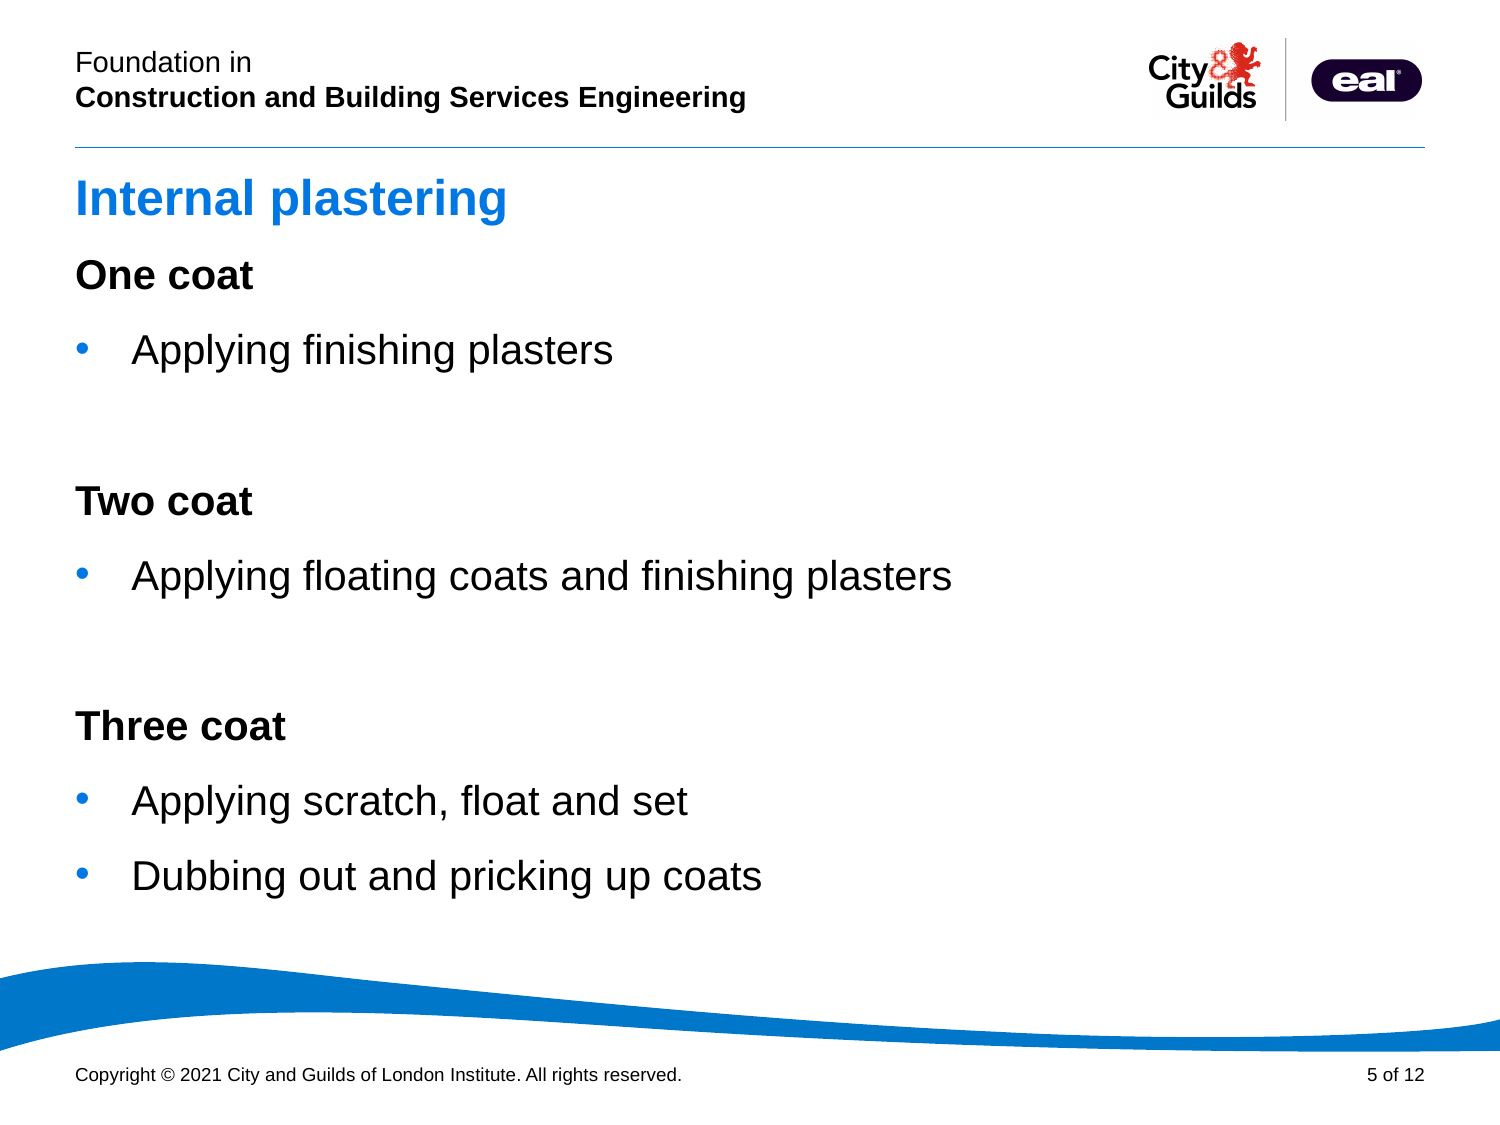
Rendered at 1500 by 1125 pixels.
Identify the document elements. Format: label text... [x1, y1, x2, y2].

picture [1149, 38, 1422, 121]
list One coat Applying finishing plasters Two coat Applying floating coats and finishing plasters Three coat Applying scratch, float and set Dubbing out and pricking up coats [74, 247, 1426, 946]
title Internal plastering [74, 165, 1424, 229]
